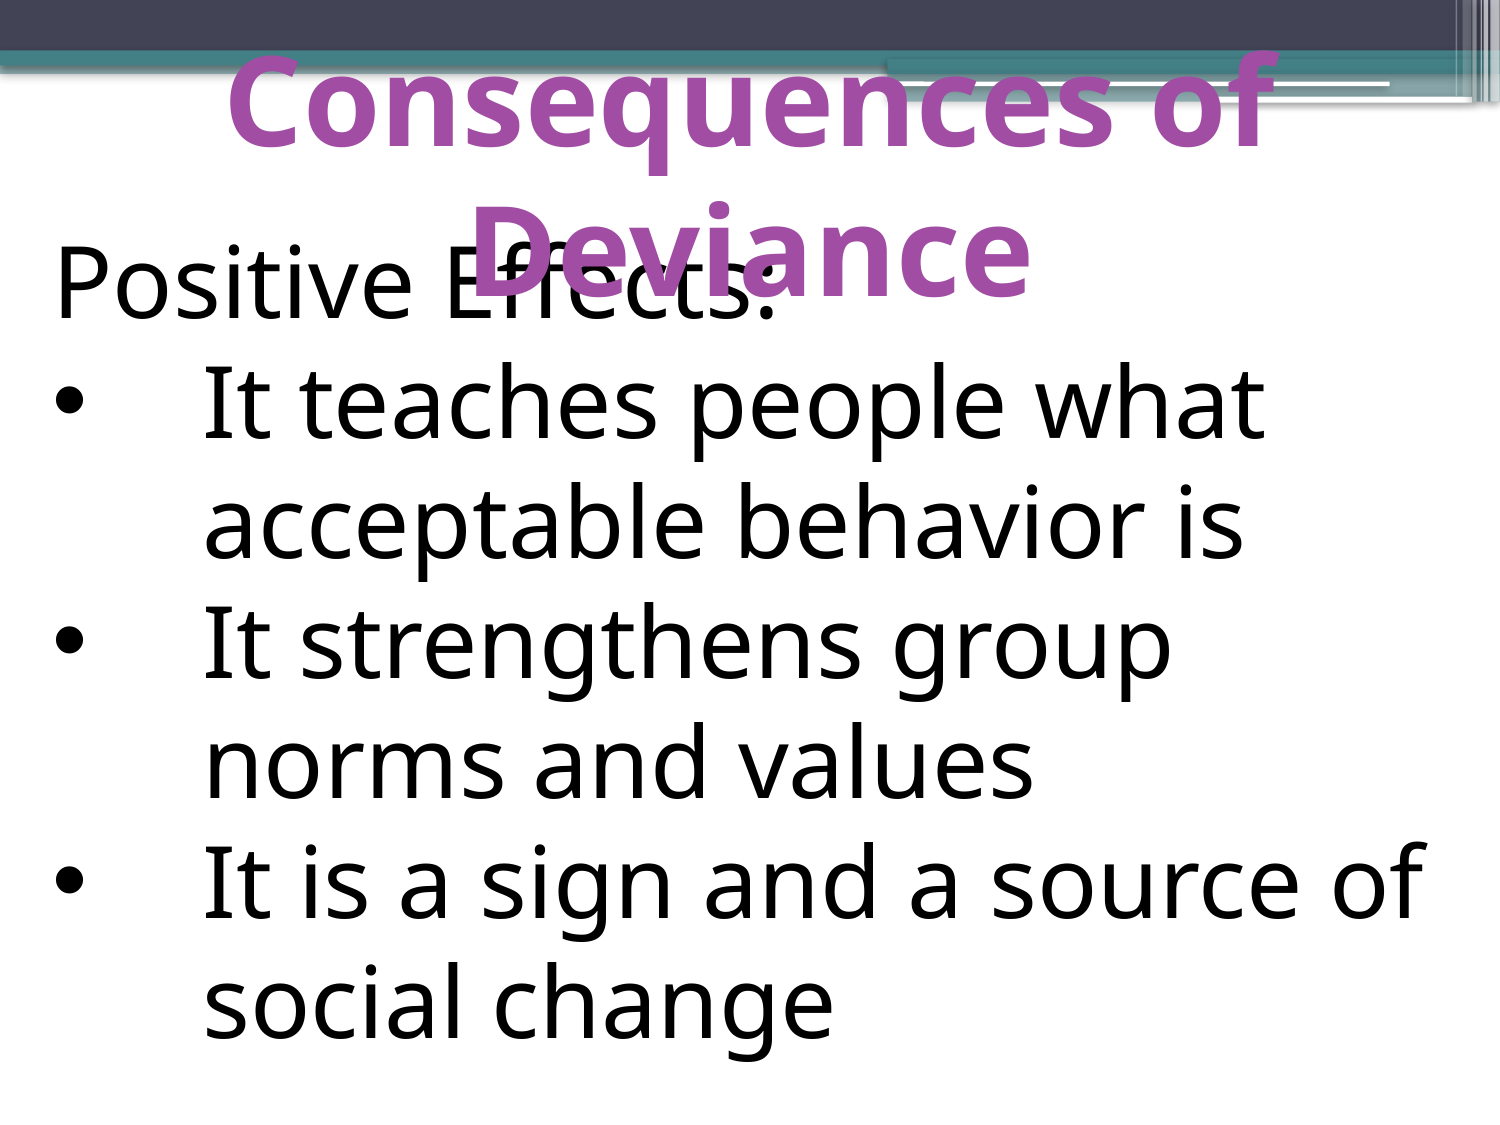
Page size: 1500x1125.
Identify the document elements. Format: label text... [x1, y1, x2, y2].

text_box Consequences of Deviance [50, 14, 1450, 329]
text_box Positive Effects: It teaches people what acceptable behavior is It strengthens group norms and values It is a sign and a source of social change [37, 211, 1500, 1066]
